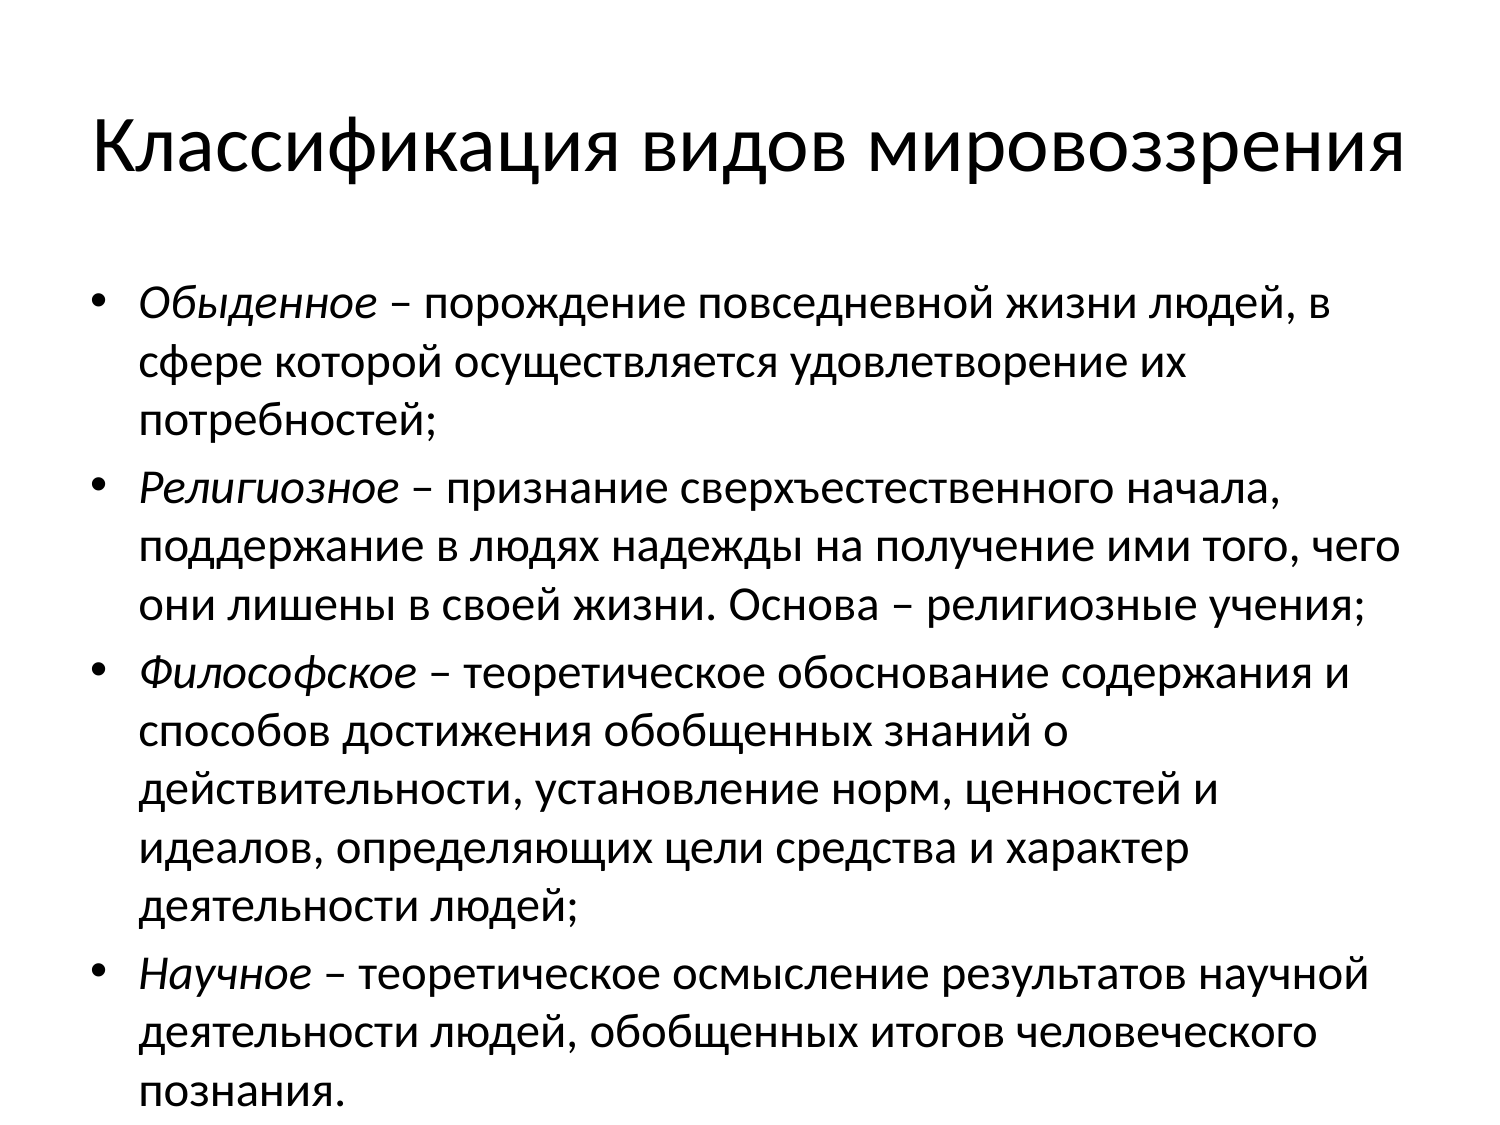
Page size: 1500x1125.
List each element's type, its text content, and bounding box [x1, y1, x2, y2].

list Обыденное – порождение повседневной жизни людей, в сфере которой осуществляется удовлетворение их потребностей; Религиозное – признание сверхъестественного начала, поддержание в людях надежды на получение ими того, чего они лишены в своей жизни. Основа – религиозные учения; Философское – теоретическое обоснование содержания и способов достижения обобщенных знаний о действительности, установление норм, ценностей и идеалов, определяющих цели средства и характер деятельности людей; Научное – теоретическое осмысление результатов научной деятельности людей, обобщенных итогов человеческого познания. [75, 262, 1425, 1125]
title Классификация видов мировоззрения [75, 45, 1425, 233]
